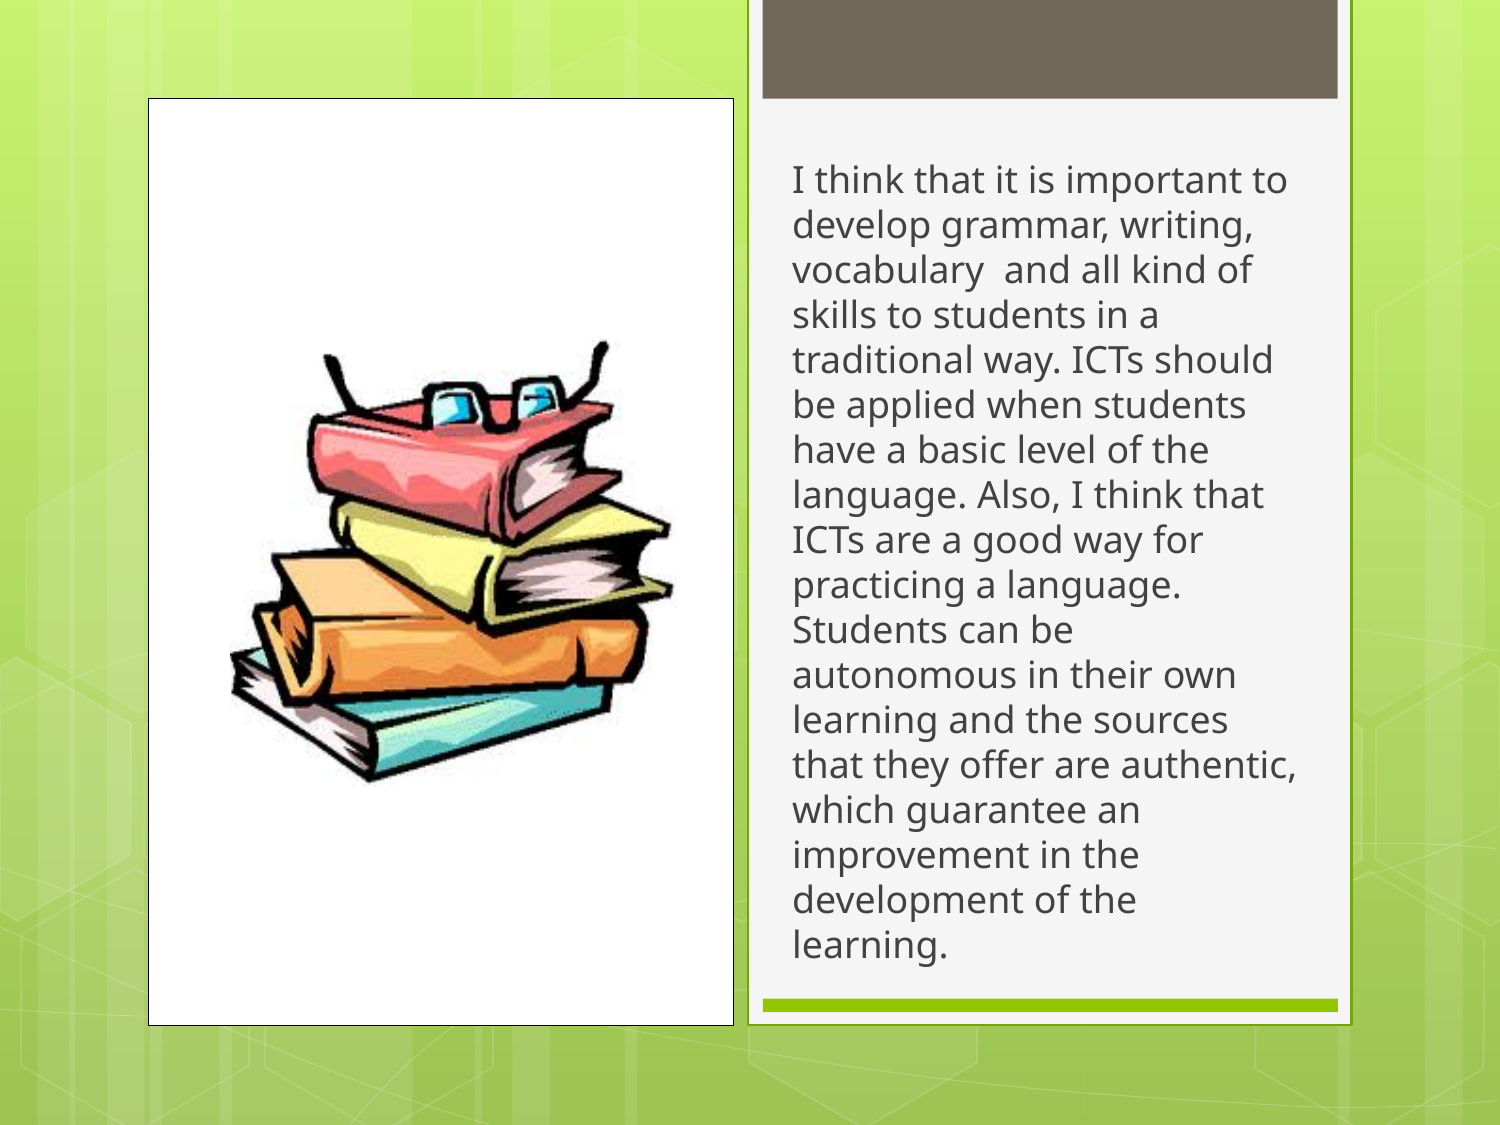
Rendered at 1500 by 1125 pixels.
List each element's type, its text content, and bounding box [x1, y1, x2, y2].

list I think that it is important to develop grammar, writing, vocabulary and all kind of skills to students in a traditional way. ICTs should be applied when students have a basic level of the language. Also, I think that ICTs are a good way for practicing a language. Students can be autonomous in their own learning and the sources that they offer are authentic, which guarantee an improvement in the development of the learning. [776, 149, 1319, 928]
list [229, 337, 677, 788]
